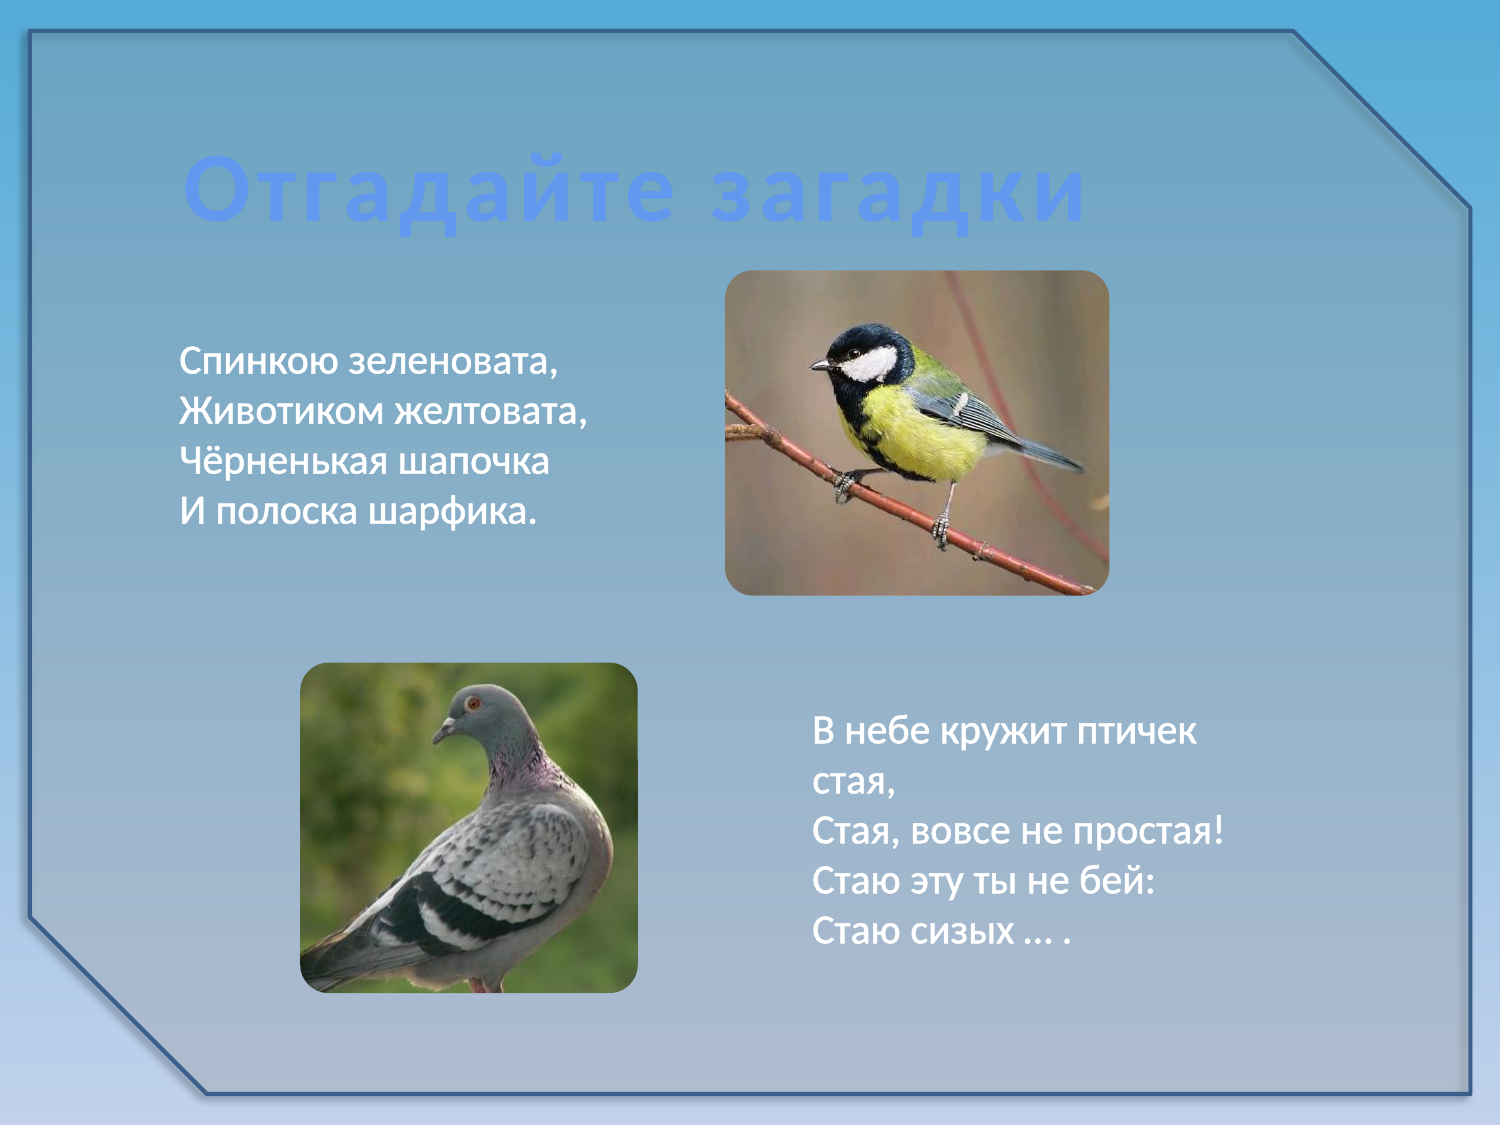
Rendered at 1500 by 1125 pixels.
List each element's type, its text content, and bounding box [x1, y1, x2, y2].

picture [299, 662, 639, 994]
picture [724, 270, 1110, 596]
text_box Спинкою зеленовата, Животиком желтовата, Чёрненькая шапочка И полоска шарфика. [164, 324, 636, 540]
text_box Отгадайте загадки [168, 113, 1104, 249]
text_box В небе кружит птичек стая, Стая, вовсе не простая! Стаю эту ты не бей: Стаю сизых … . [797, 694, 1269, 960]
text_box [27, 28, 1473, 1097]
